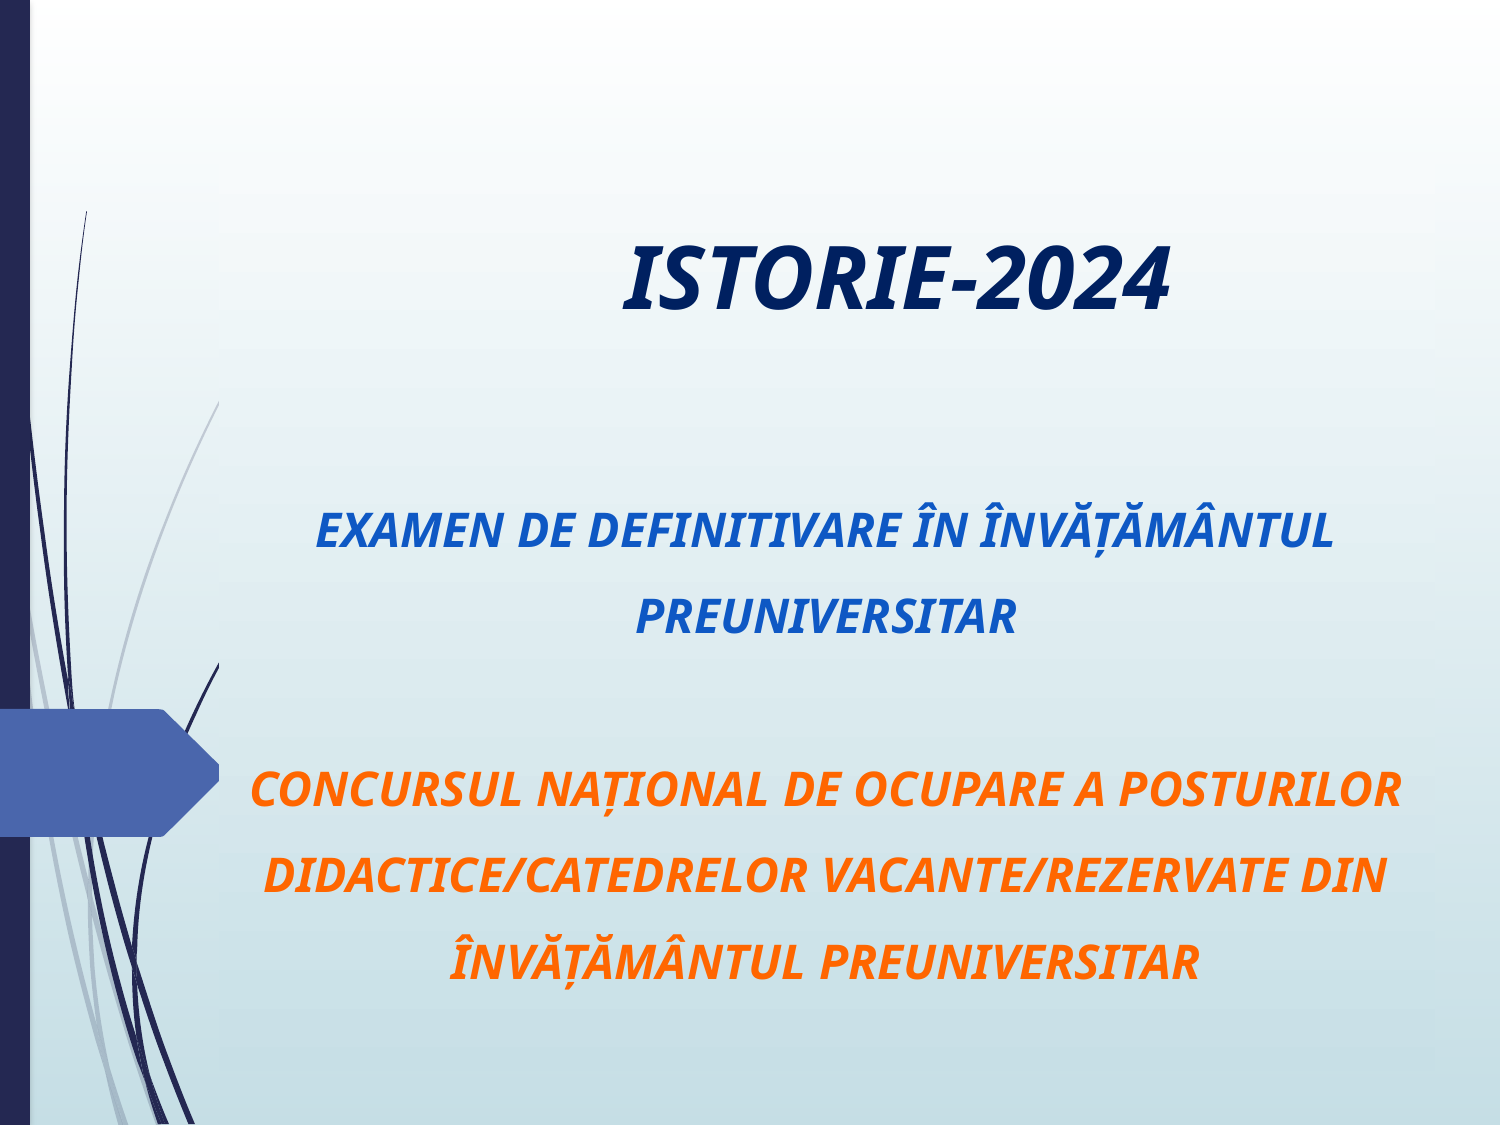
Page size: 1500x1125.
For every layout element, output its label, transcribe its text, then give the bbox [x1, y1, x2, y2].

title ISTORIE-2024 EXAMEN DE DEFINITIVARE ÎN ÎNVĂȚĂMÂNTUL PREUNIVERSITAR CONCURSUL NAȚIONAL DE OCUPARE A POSTURILOR DIDACTICE/CATEDRELOR VACANTE/REZERVATE DIN ÎNVĂŢĂMÂNTUL PREUNIVERSITAR [218, 160, 1436, 1071]
